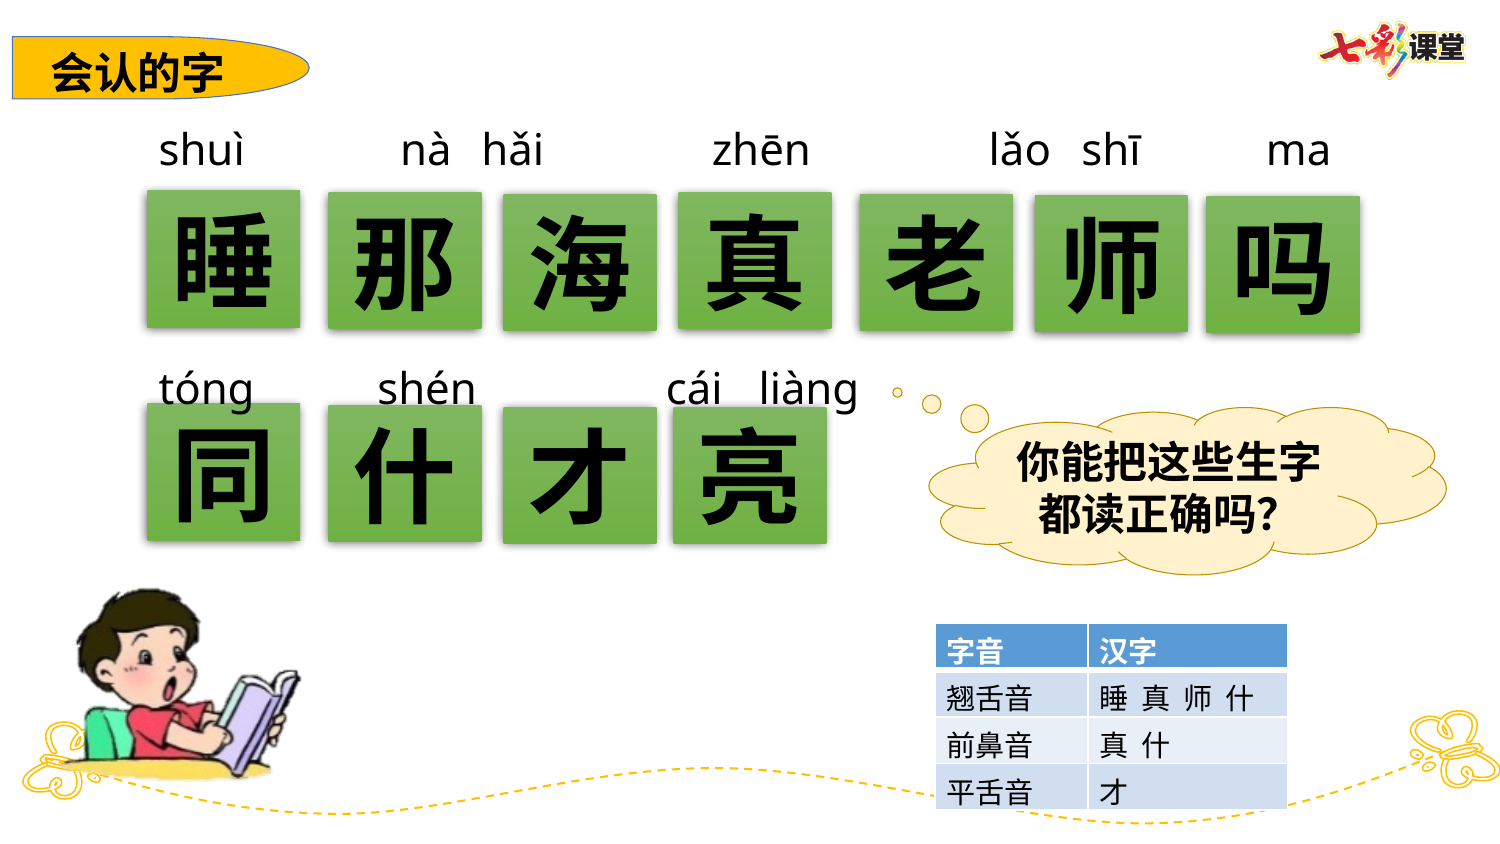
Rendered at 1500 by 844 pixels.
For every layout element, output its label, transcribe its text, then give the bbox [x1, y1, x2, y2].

table_cell 平舌音 [936, 764, 1087, 809]
text_box 你能把这些生字都读正确吗？ [959, 403, 990, 434]
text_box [0, 36, 310, 106]
table_cell 翘舌音 [936, 673, 1087, 716]
text_box 才 [503, 419, 657, 544]
table_cell 才 [1089, 764, 1287, 809]
text_box 师 [1034, 195, 1188, 332]
text_box 同 [147, 419, 301, 541]
table_cell 睡 真 师 什 [1089, 673, 1287, 716]
picture [52, 586, 304, 793]
text_box 你能把这些生字都读正确吗？ [927, 406, 1448, 576]
text_box 老 [859, 194, 1013, 331]
text_box tóng shén cái liàng [147, 355, 887, 419]
table_cell 真 什 [1089, 718, 1287, 763]
text_box 真 [678, 192, 832, 329]
picture [1316, 20, 1468, 80]
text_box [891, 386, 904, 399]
text_box 什 [328, 419, 482, 542]
table_header 字音 [936, 624, 1087, 667]
text_box 那 [328, 192, 482, 329]
table_cell 前鼻音 [936, 718, 1087, 763]
text_box shuì nà hǎi zhēn lǎo shī ma [147, 116, 1388, 181]
table_header 汉字 [1089, 624, 1287, 667]
text_box 海 [503, 194, 657, 331]
text_box 睡 [147, 190, 301, 328]
text_box 吗 [1206, 196, 1360, 333]
text_box 你能把这些生字都读正确吗？ [921, 393, 943, 415]
text_box 亮 [673, 419, 827, 544]
